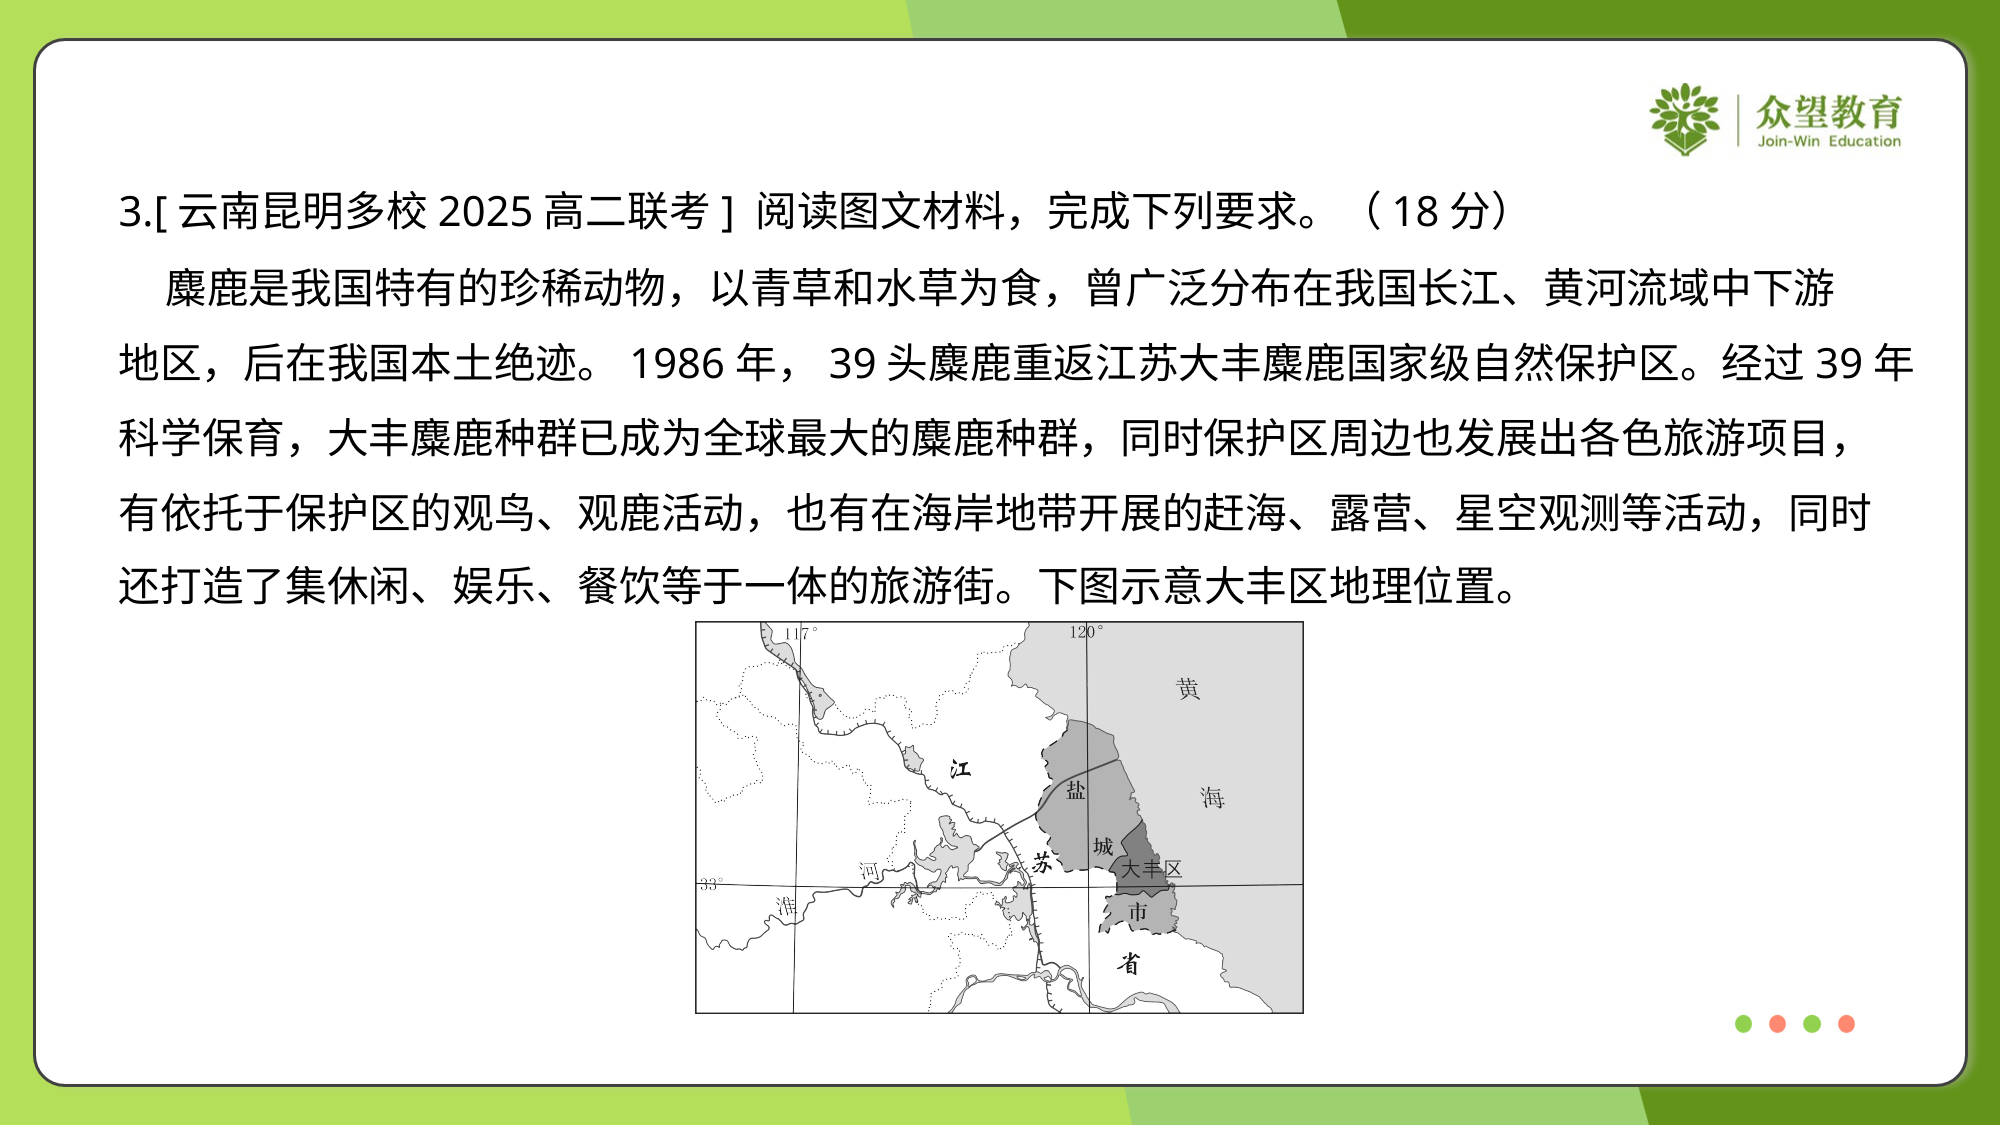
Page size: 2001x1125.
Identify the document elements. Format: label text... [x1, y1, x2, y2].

picture [0, 0, 2000, 1125]
text_box 3.[云南昆明多校2025高二联考] 阅读图文材料，完成下列要求。（18分） 麋鹿是我国特有的珍稀动物，以青草和水草为食，曾广泛分布在我国长江、黄河流域中下游 地区，后在我国本土绝迹。1986年，39头麋鹿重返江苏大丰麋鹿国家级自然保护区。经过39年 科学保育，大丰麋鹿种群已成为全球最大的麋鹿种群，同时保护区周边也发展出各色旅游项目， 有依托于保护区的观鸟、观鹿活动，也有在海岸地带开展的赶海、露营、星空观测等活动，同时 还打造了集休闲、娱乐、餐饮等于一体的旅游街。下图示意大丰区地理位置。#1.1 [118, 159, 1883, 601]
